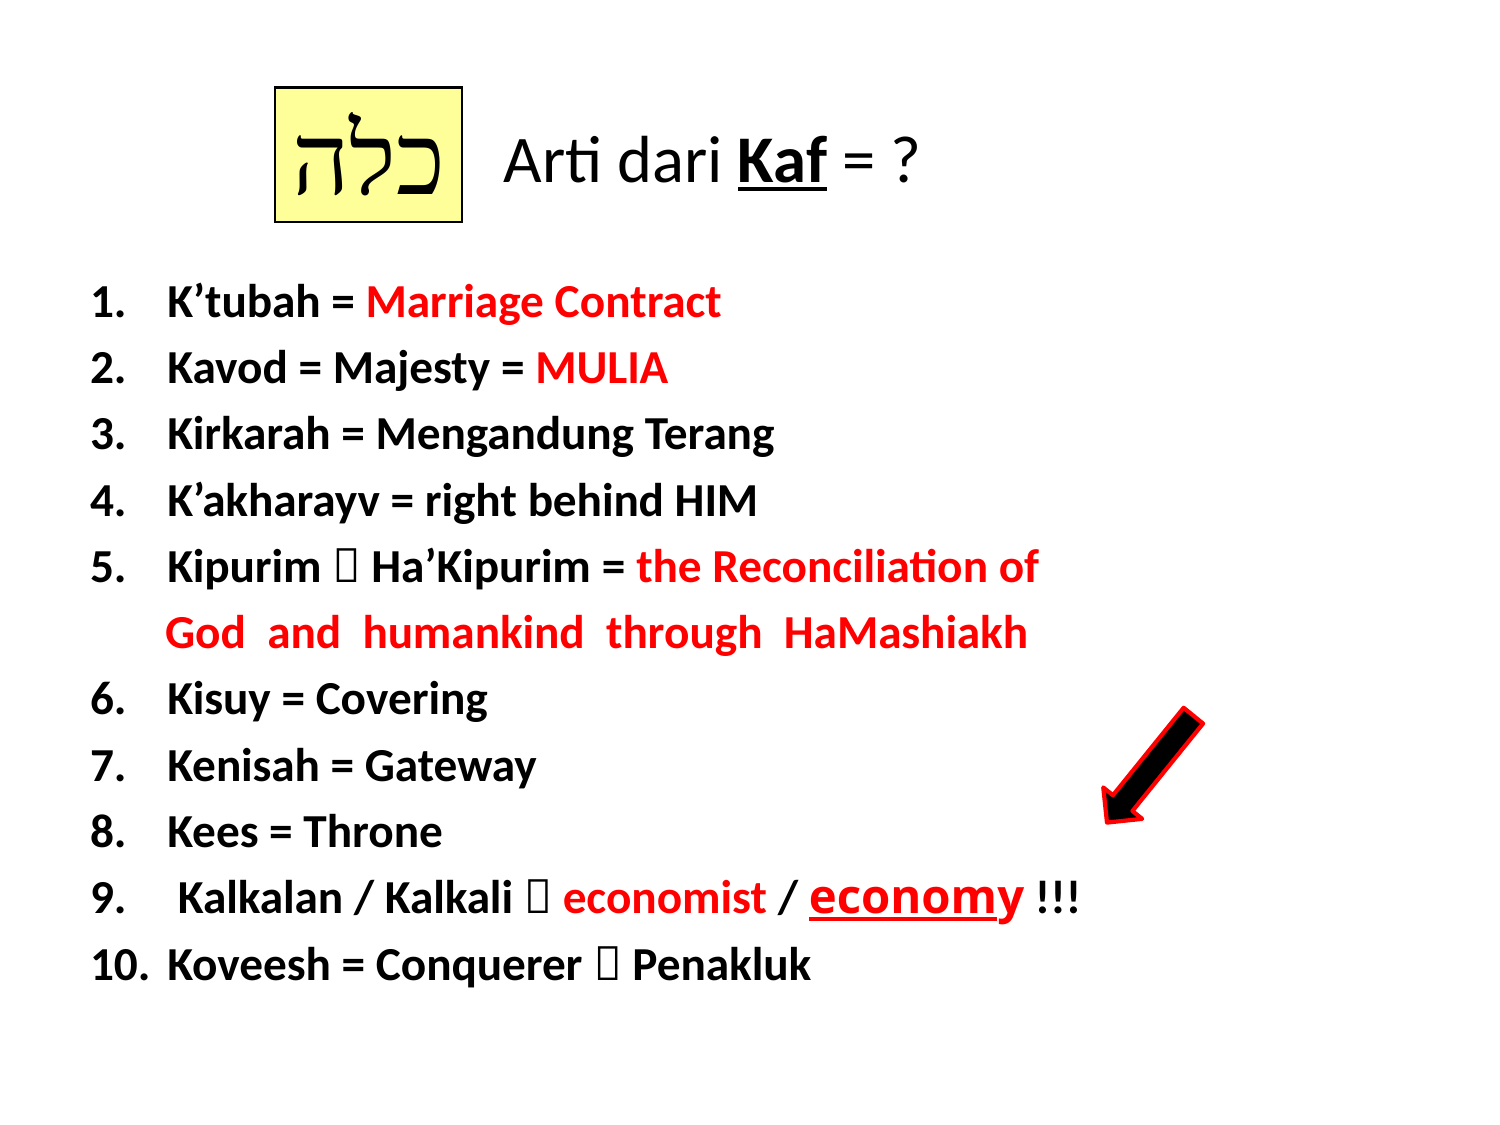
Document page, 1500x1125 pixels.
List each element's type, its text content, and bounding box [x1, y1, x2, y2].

list K’tubah = Marriage Contract Kavod = Majesty = MULIA Kirkarah = Mengandung Terang K’akharayv = right behind HIM Kipurim  Ha’Kipurim = the Reconciliation of God and humankind through HaMashiakh Kisuy = Covering Kenisah = Gateway Kees = Throne Kalkalan / Kalkali  economist / economy !!! Koveesh = Conquerer  Penakluk [75, 262, 1363, 1005]
title Arti dari Kaf = ? [399, 137, 1025, 255]
text_box [1101, 705, 1206, 825]
text_box כלה [275, 87, 463, 223]
